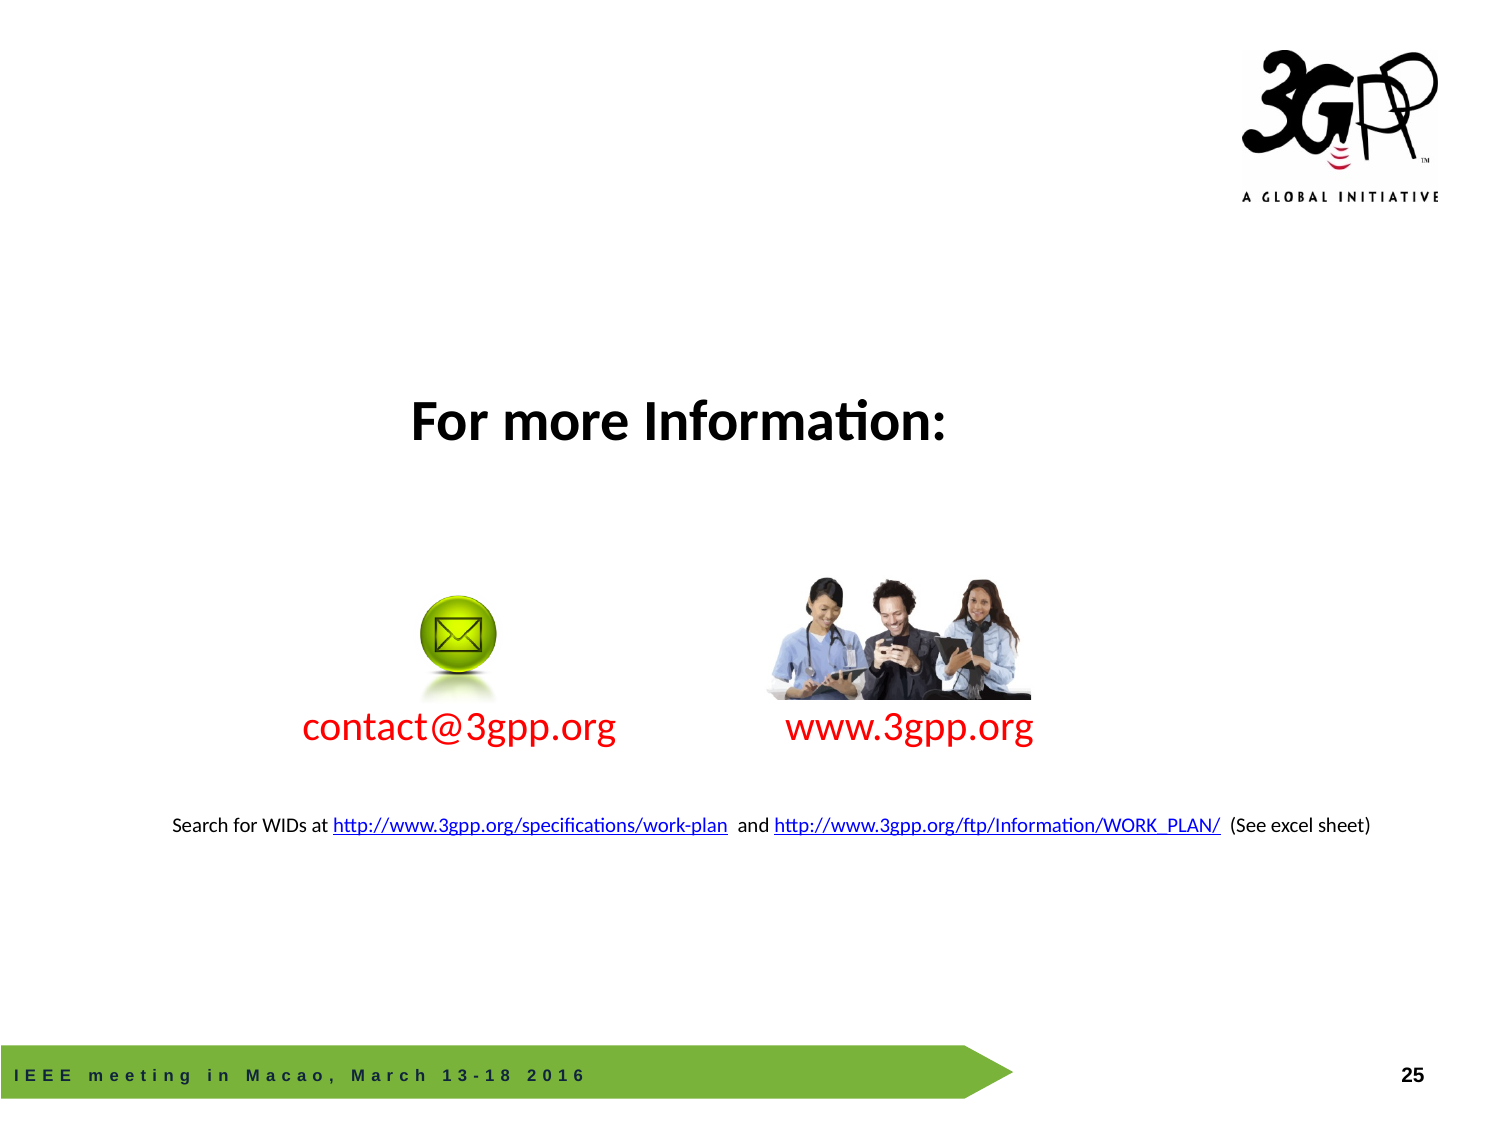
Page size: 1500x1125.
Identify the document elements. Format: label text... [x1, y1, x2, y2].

text_box www.3gpp.org [701, 691, 1118, 757]
picture [756, 558, 1038, 701]
text_box contact@3gpp.org [287, 655, 662, 792]
picture [407, 591, 509, 710]
picture [1242, 50, 1438, 202]
text_box Search for WIDs at http://www.3gpp.org/specifications/work-plan and http://www.3gpp.org/ftp/Information/WORK_PLAN/ (See excel sheet) [157, 804, 1386, 845]
text_box For more Information: [270, 375, 1089, 460]
